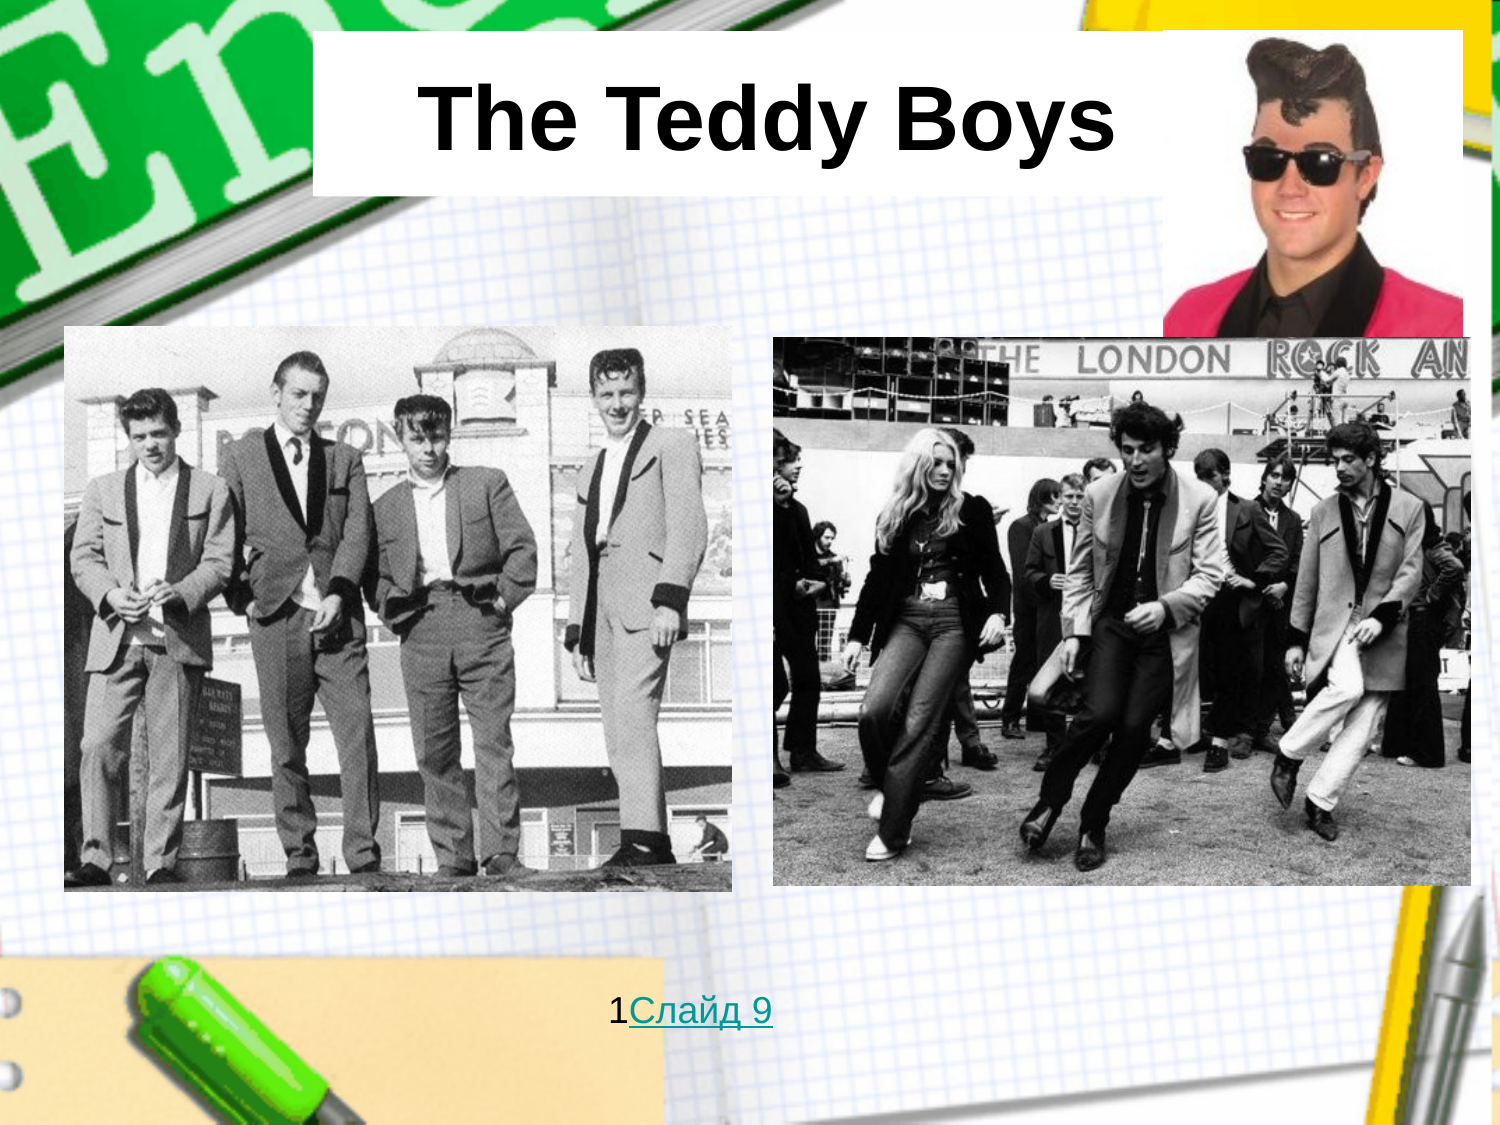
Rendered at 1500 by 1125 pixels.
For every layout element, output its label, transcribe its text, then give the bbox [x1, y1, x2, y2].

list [1163, 30, 1464, 336]
picture [0, 0, 1500, 1125]
text_box 1Слайд 9 [593, 979, 788, 1039]
title The Teddy Boys [312, 30, 1162, 197]
